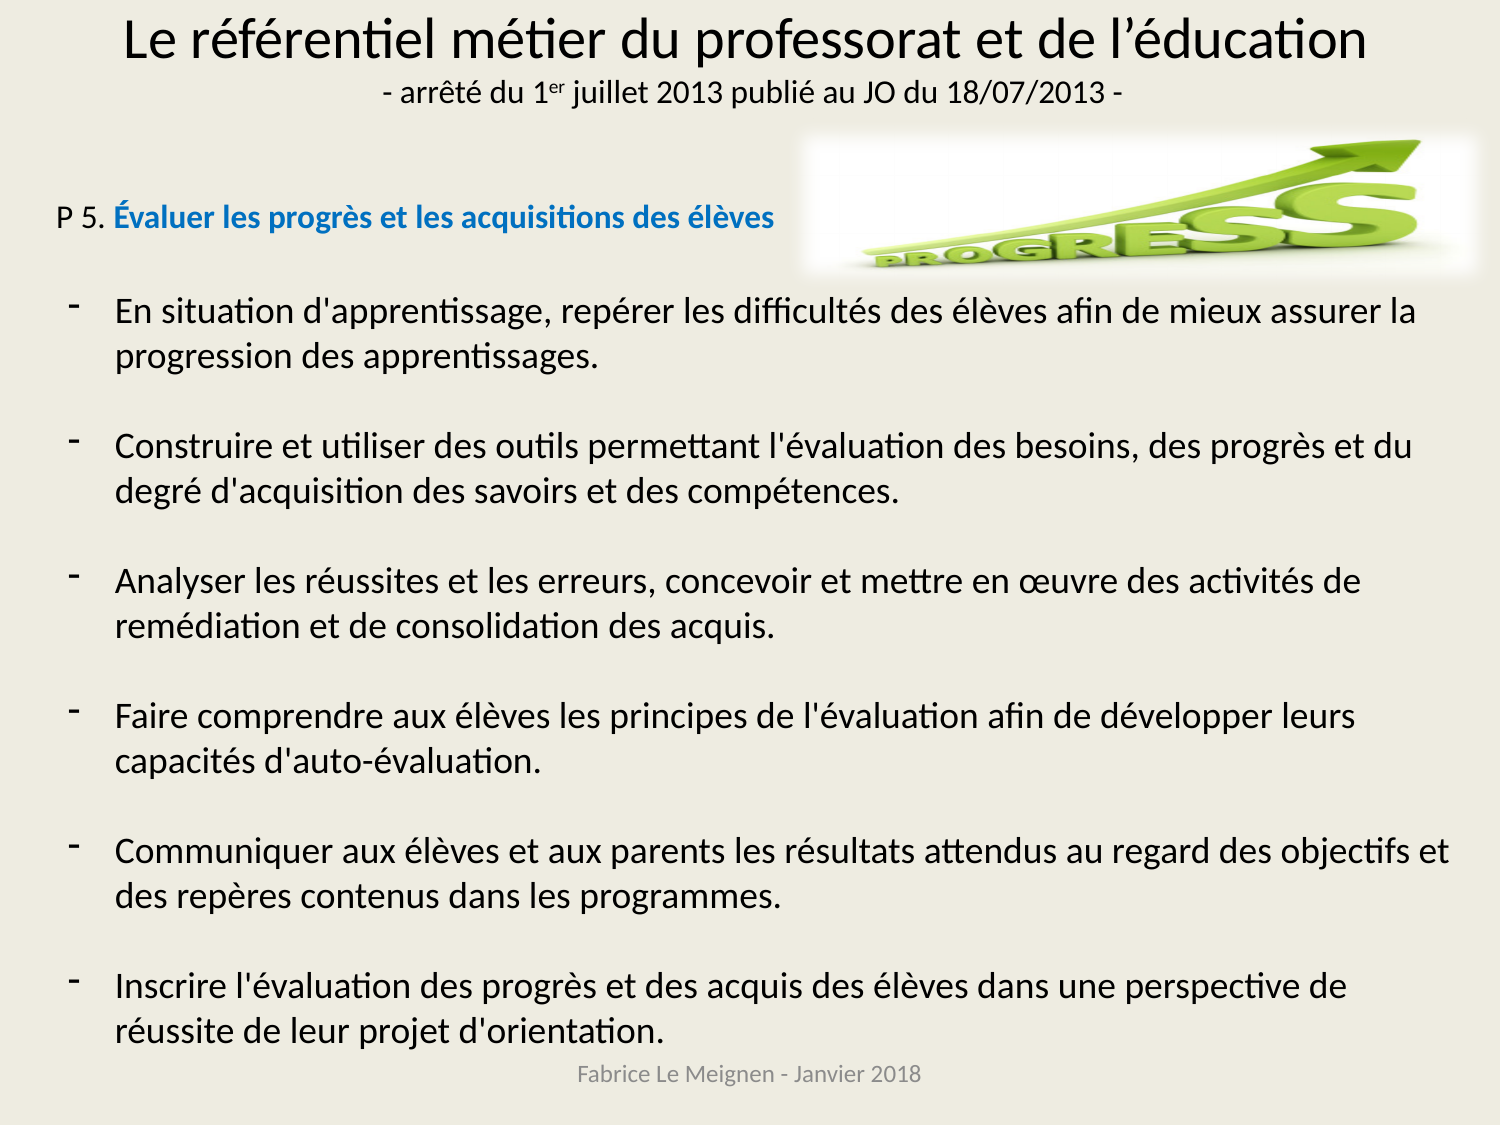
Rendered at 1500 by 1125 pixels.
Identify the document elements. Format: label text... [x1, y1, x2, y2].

picture [785, 117, 1495, 291]
text_box En situation d'apprentissage, repérer les difficultés des élèves afin de mieux assurer la progression des apprentissages. Construire et utiliser des outils permettant l'évaluation des besoins, des progrès et du degré d'acquisition des savoirs et des compétences. Analyser les réussites et les erreurs, concevoir et mettre en œuvre des activités de remédiation et de consolidation des acquis. Faire comprendre aux élèves les principes de l'évaluation afin de développer leurs capacités d'auto-évaluation. Communiquer aux élèves et aux parents les résultats attendus au regard des objectifs et des repères contenus dans les programmes. Inscrire l'évaluation des progrès et des acquis des élèves dans une perspective de réussite de leur projet d'orientation. [53, 278, 1471, 1059]
footer Fabrice Le Meignen - Janvier 2018 [512, 1042, 988, 1103]
text_box P 5. Évaluer les progrès et les acquisitions des élèves [41, 187, 780, 243]
title Le référentiel métier du professorat et de l’éducation - arrêté du 1er juillet 2013 publié au JO du 18/07/2013 - [0, 0, 1500, 149]
